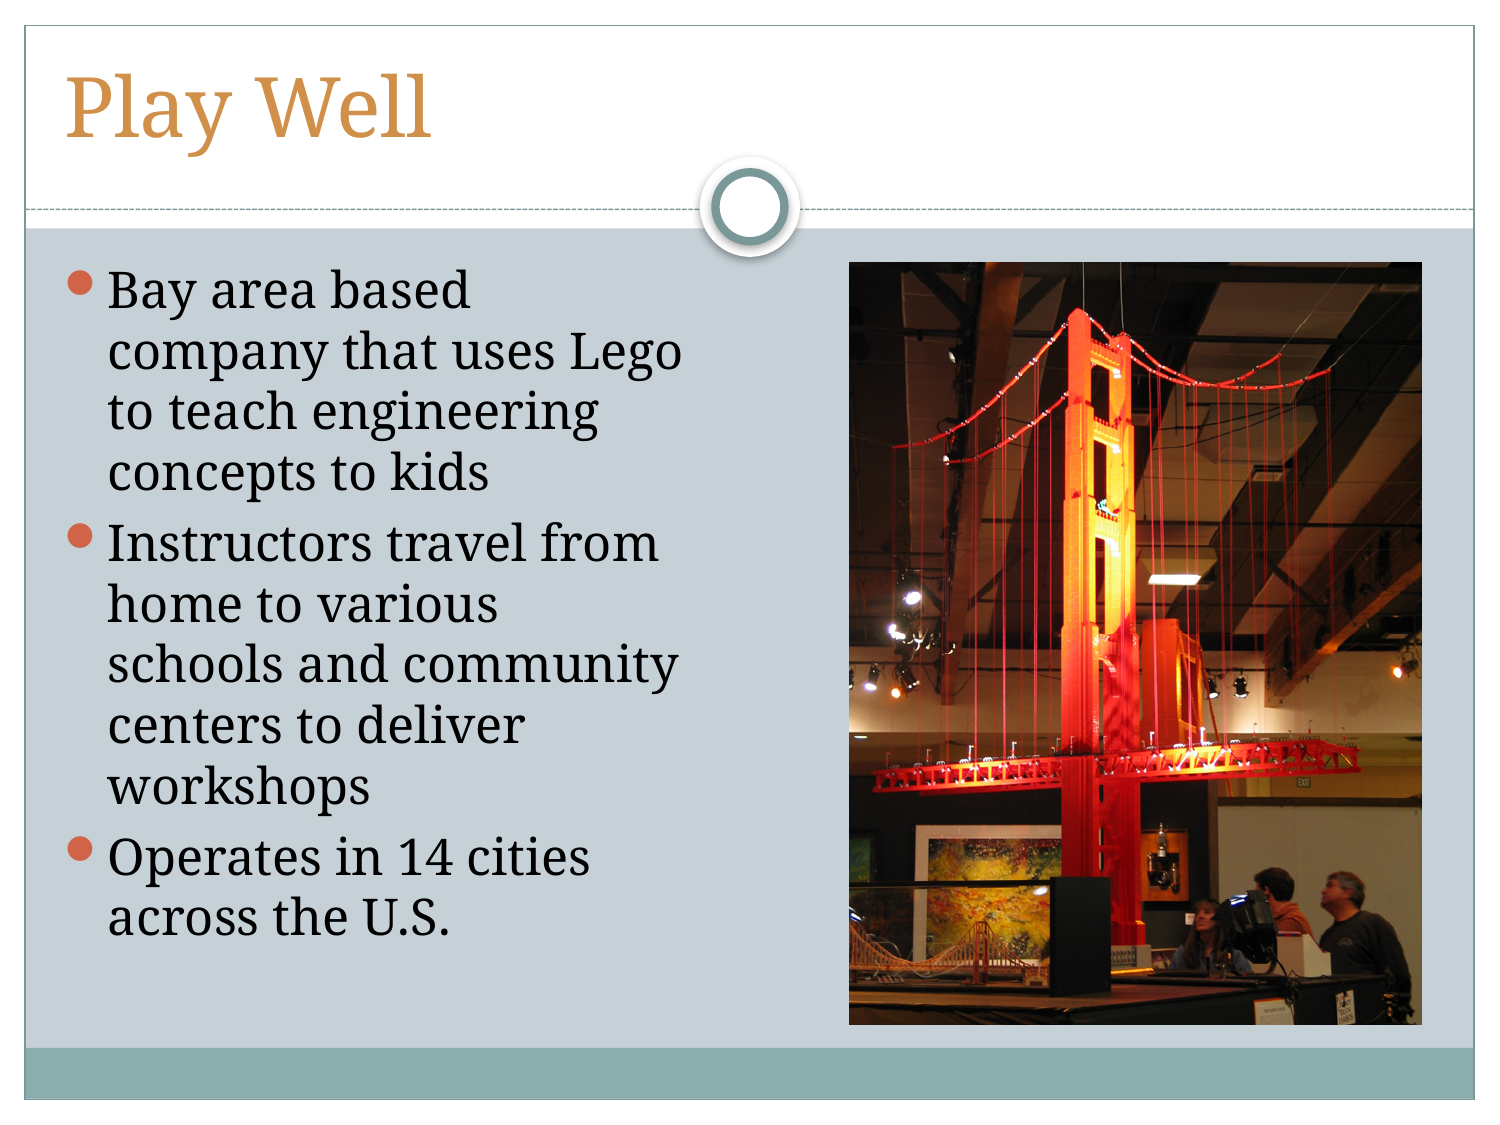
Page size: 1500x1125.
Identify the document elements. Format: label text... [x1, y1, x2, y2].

title Play Well [49, 37, 1450, 162]
picture [849, 262, 1423, 1026]
list Bay area based company that uses Lego to teach engineering concepts to kids Instructors travel from home to various schools and community centers to deliver workshops Operates in 14 cities across the U.S. [49, 250, 700, 1001]
